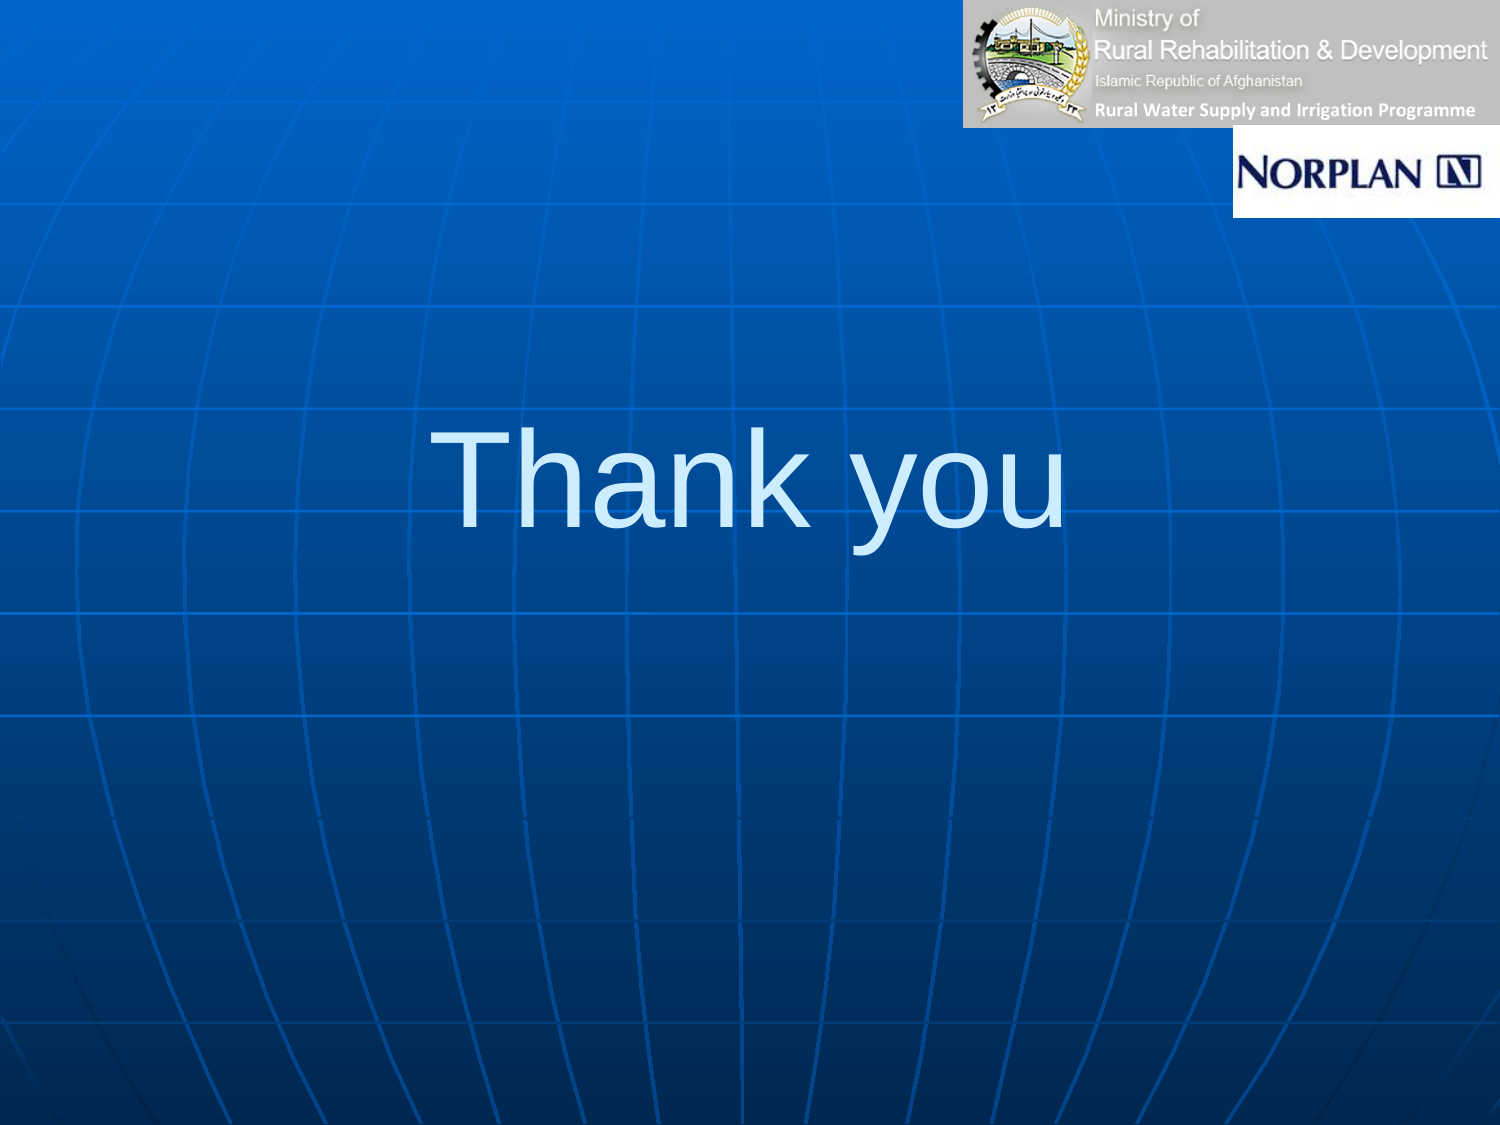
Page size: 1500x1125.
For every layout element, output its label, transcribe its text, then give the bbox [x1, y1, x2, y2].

picture [963, 0, 1500, 218]
title Thank you [112, 277, 1388, 563]
